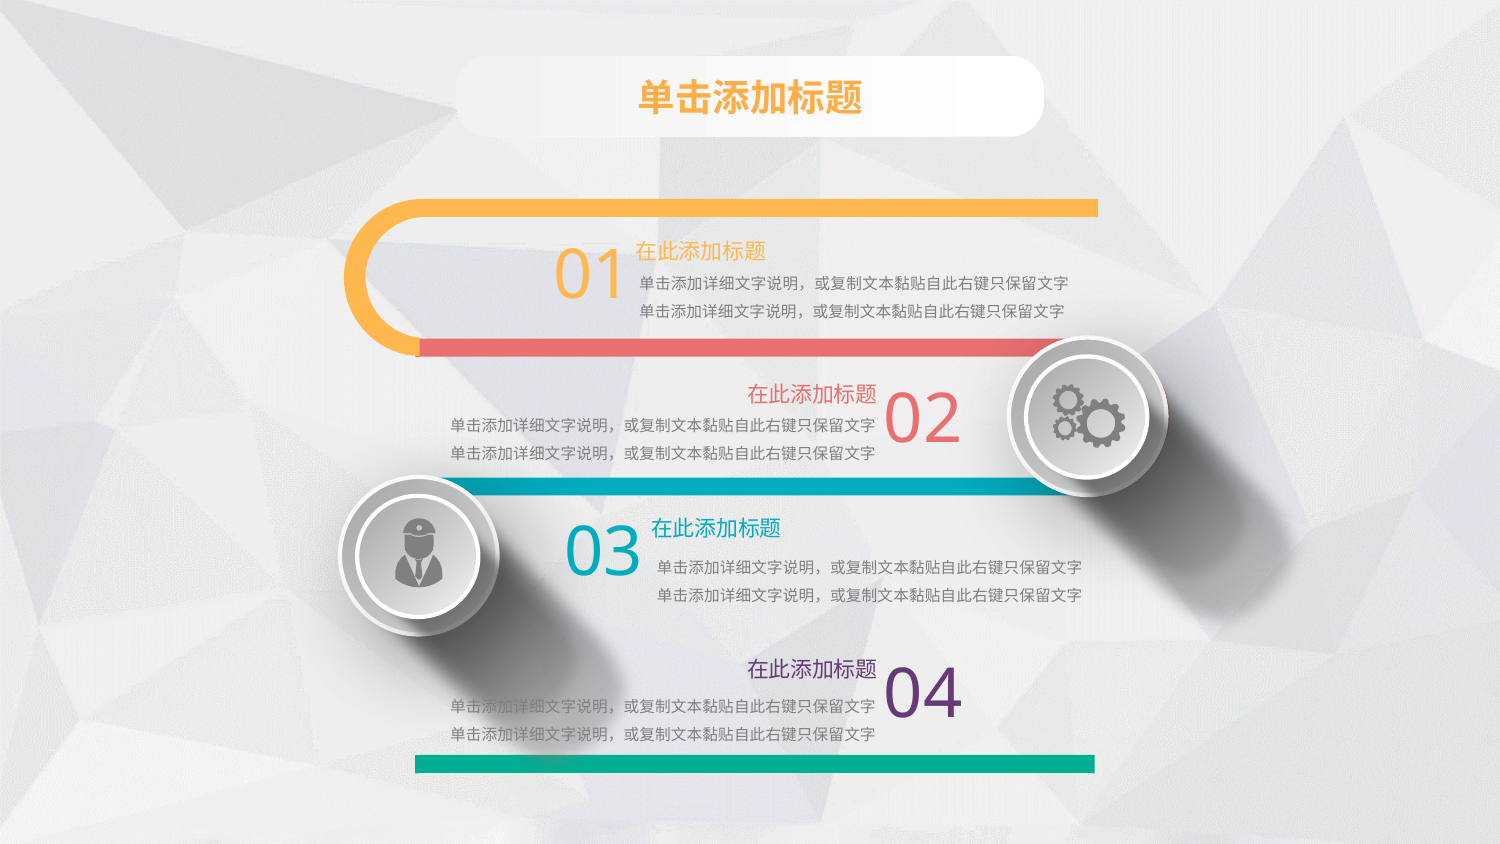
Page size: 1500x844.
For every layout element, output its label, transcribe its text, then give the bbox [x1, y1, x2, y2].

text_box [1008, 278, 1237, 671]
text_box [538, 222, 1084, 330]
text_box [568, 476, 989, 497]
text_box 单击添加标题 [454, 54, 1046, 138]
picture [0, 0, 1500, 844]
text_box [550, 498, 1102, 613]
text_box [342, 197, 1100, 358]
text_box [421, 337, 1008, 358]
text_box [431, 365, 978, 472]
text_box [340, 417, 568, 810]
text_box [431, 641, 978, 752]
text_box [568, 753, 1096, 775]
